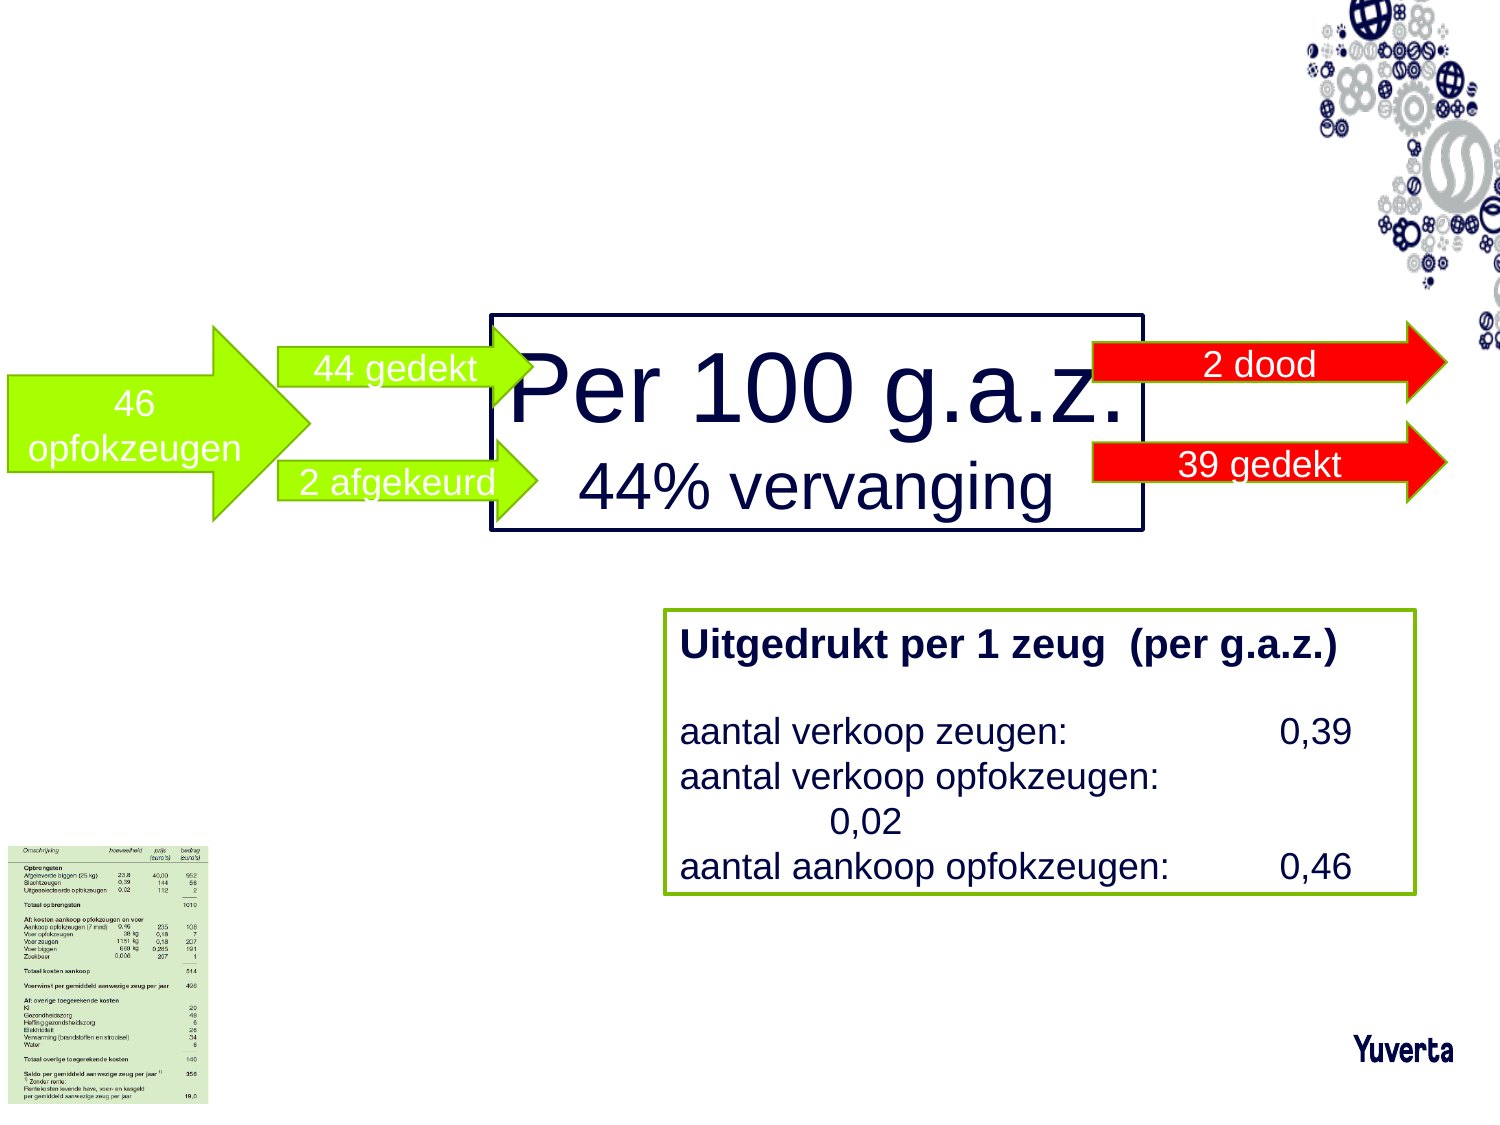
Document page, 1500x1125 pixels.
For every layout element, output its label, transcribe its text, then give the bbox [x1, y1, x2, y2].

text_box Uitgedrukt per 1 zeug (per g.a.z.) aantal verkoop zeugen: 0,39 aantal verkoop opfokzeugen: 0,02 aantal aankoop opfokzeugen: 0,46 [664, 609, 1415, 895]
text_box 46 opfokzeugen [6, 324, 312, 523]
text_box 2 dood [1091, 319, 1449, 405]
text_box 39 gedekt [1091, 419, 1449, 505]
text_box 44 gedekt [276, 324, 535, 409]
text_box Per 100 g.a.z. 44% vervanging [491, 315, 1143, 530]
text_box 2 afgekeurd [276, 438, 539, 523]
picture [0, 0, 1500, 1125]
